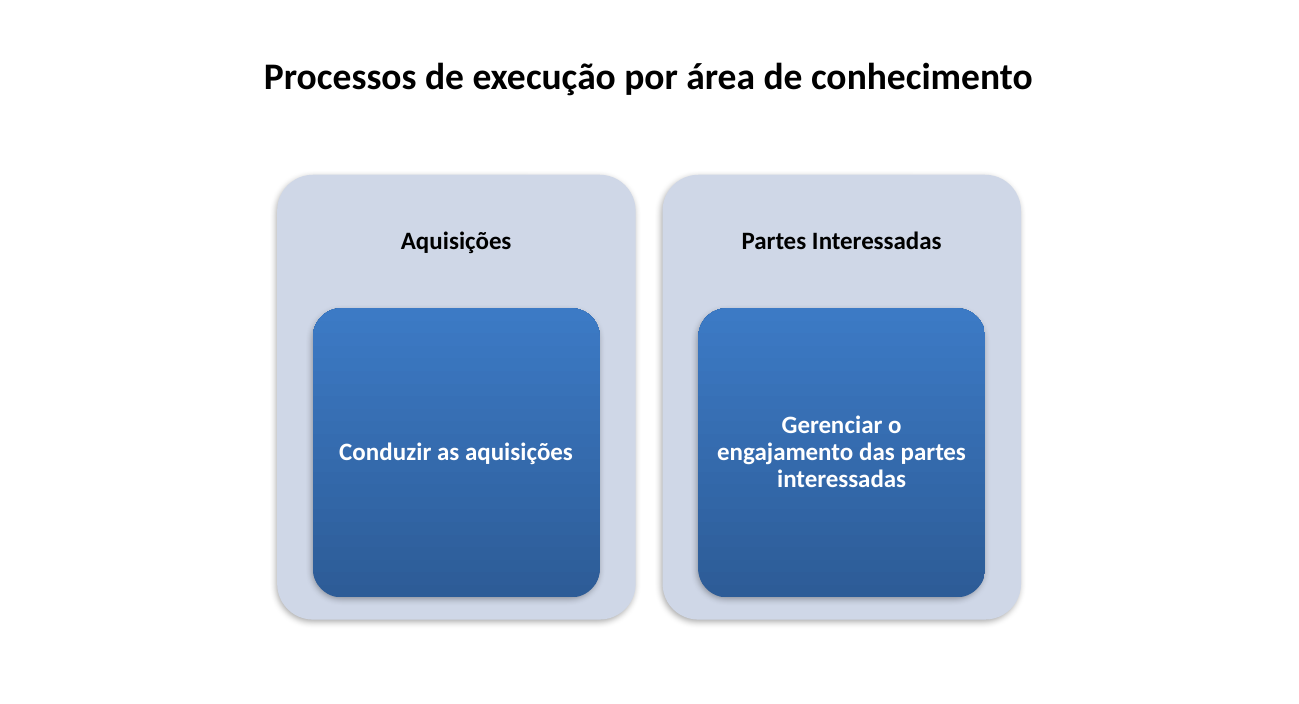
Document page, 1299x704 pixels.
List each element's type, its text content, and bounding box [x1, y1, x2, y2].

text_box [276, 174, 1022, 620]
text_box Processos de execução por área de conhecimento [0, 44, 1299, 106]
